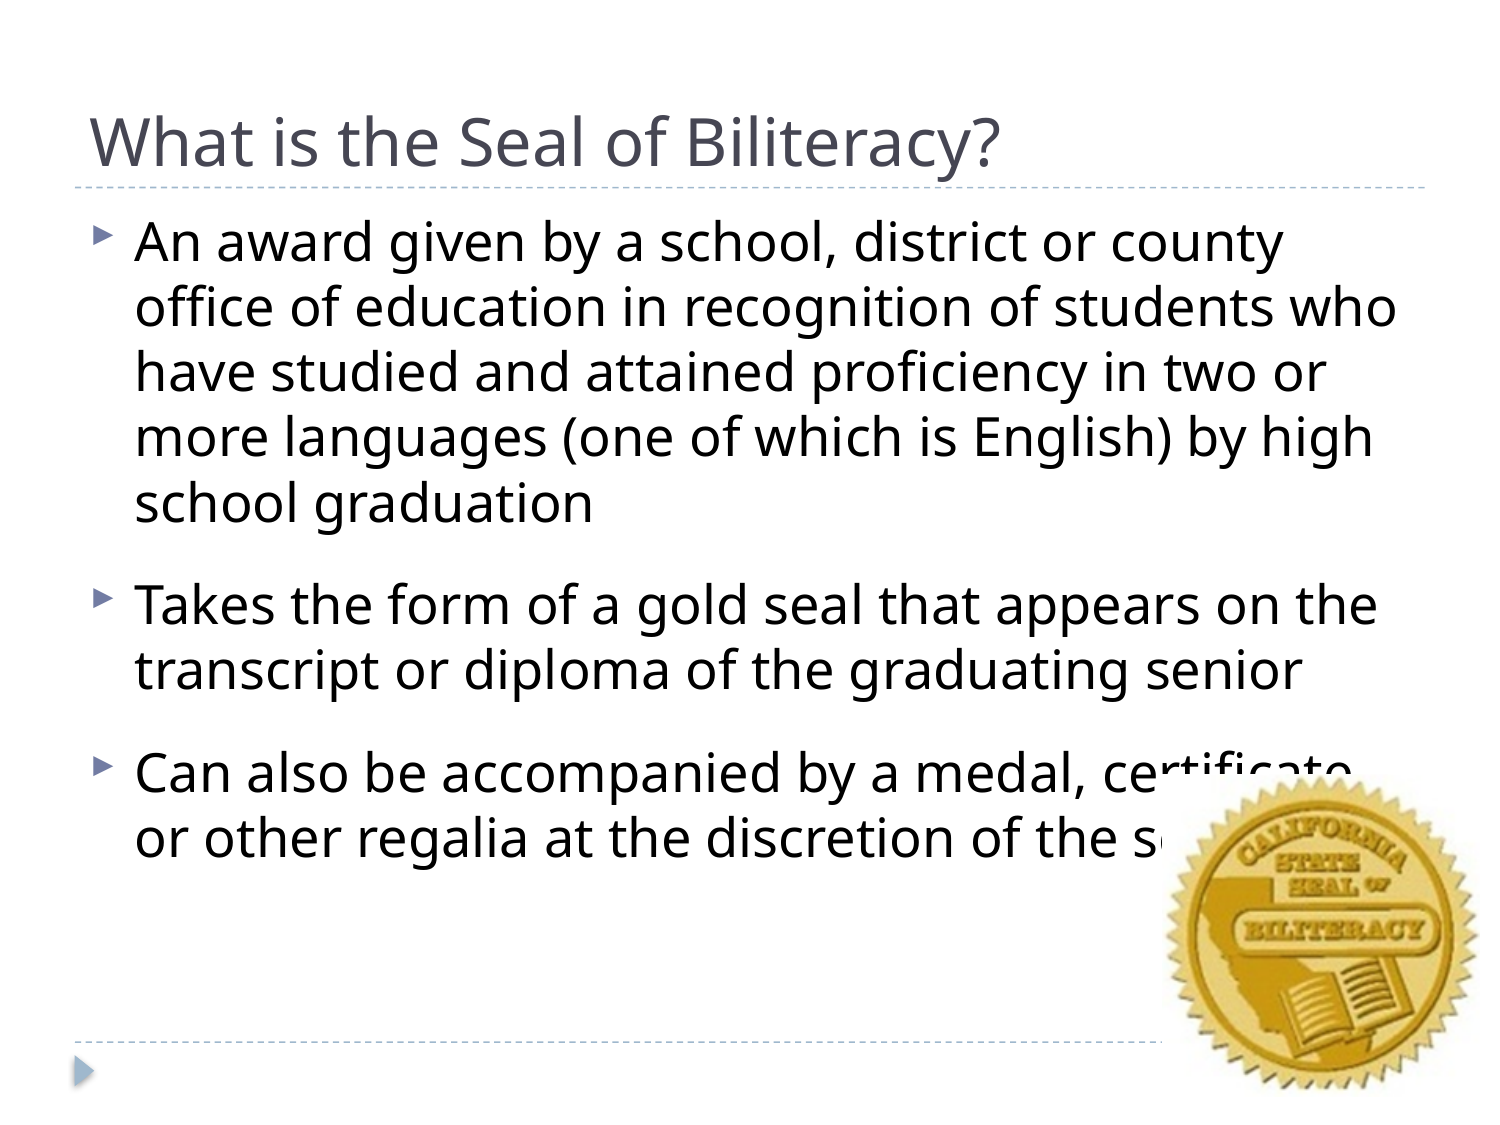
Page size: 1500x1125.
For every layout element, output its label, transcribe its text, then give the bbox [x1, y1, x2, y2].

title What is the Seal of Biliteracy? [75, 37, 1425, 188]
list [1162, 774, 1480, 1097]
list An award given by a school, district or county office of education in recognition of students who have studied and attained proficiency in two or more languages (one of which is English) by high school graduation Takes the form of a gold seal that appears on the transcript or diploma of the graduating senior Can also be accompanied by a medal, certificate or other regalia at the discretion of the school [75, 200, 1438, 1010]
